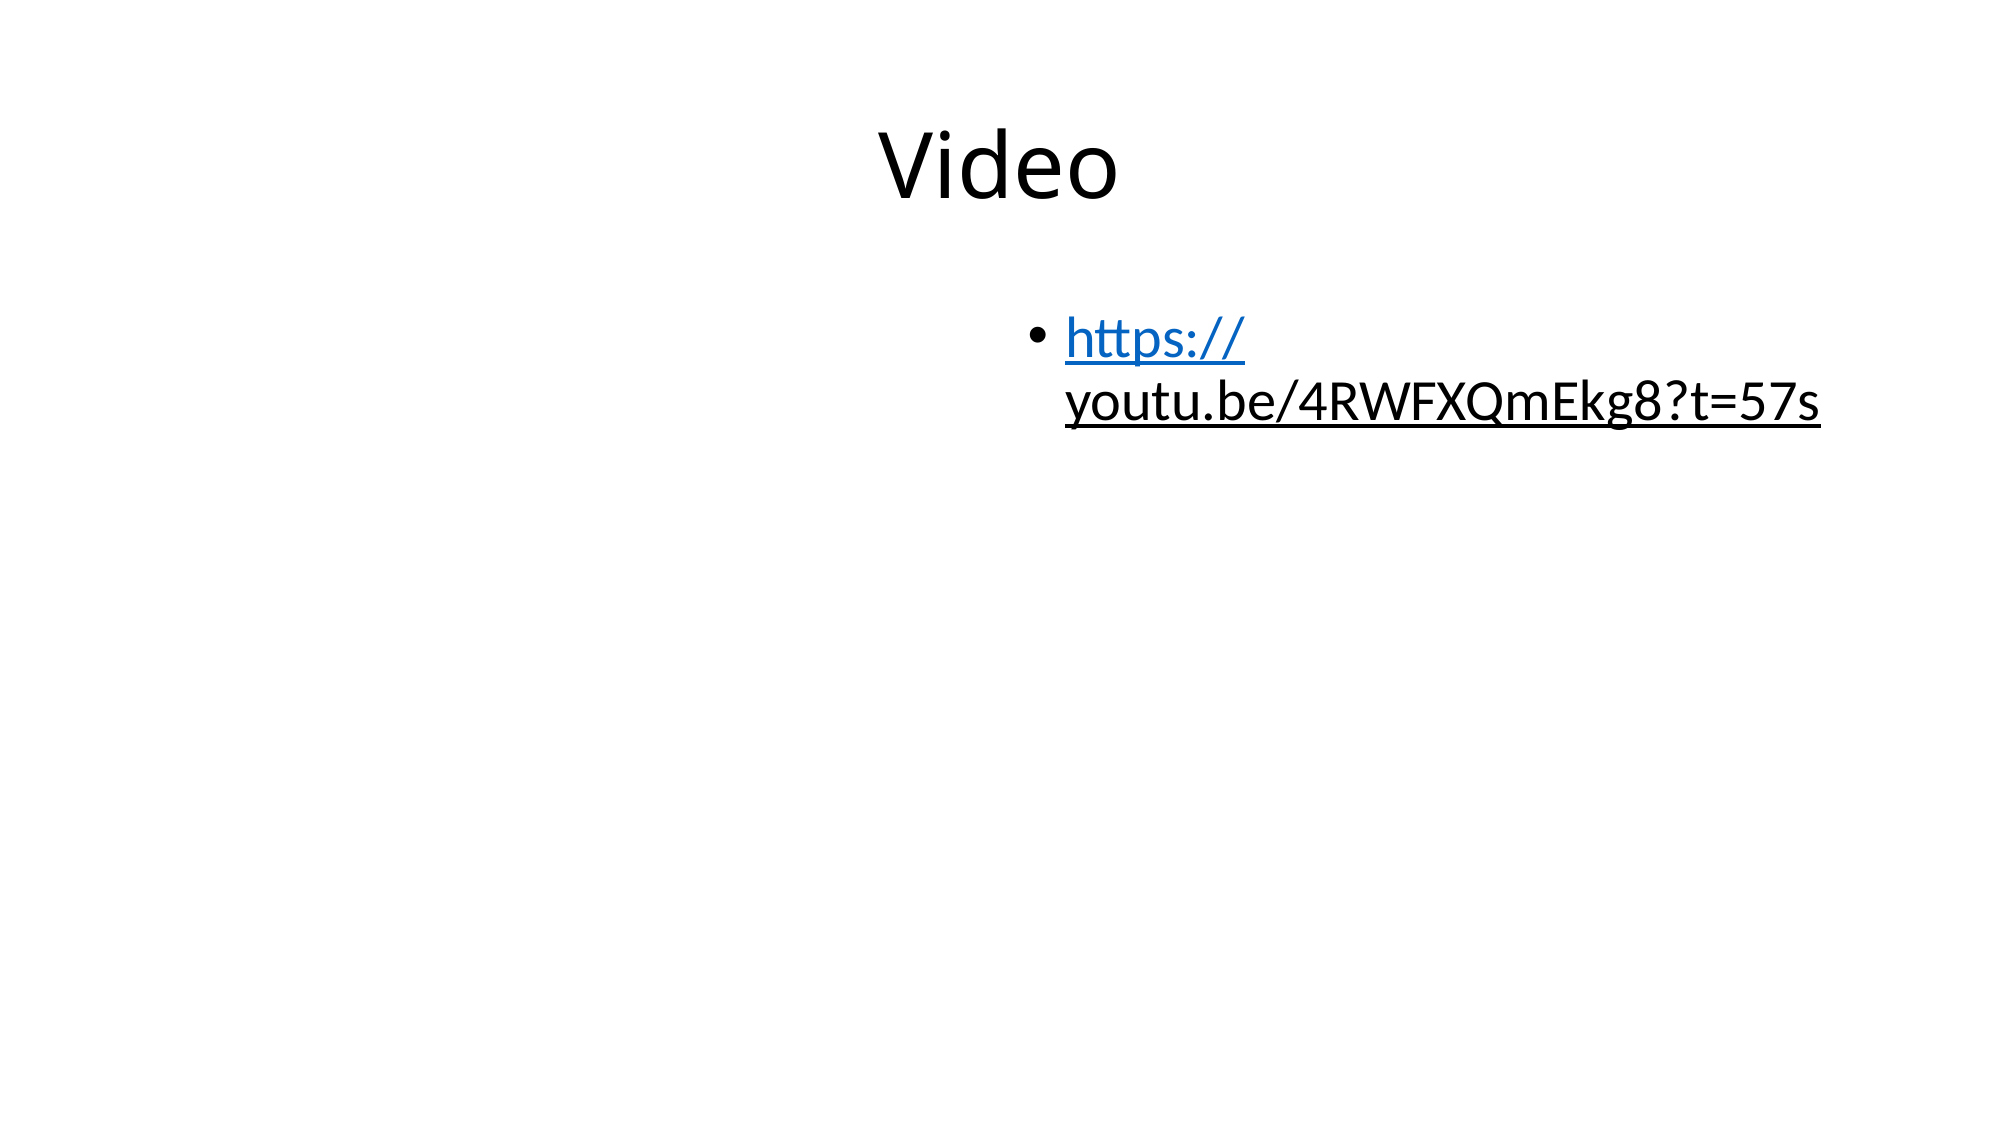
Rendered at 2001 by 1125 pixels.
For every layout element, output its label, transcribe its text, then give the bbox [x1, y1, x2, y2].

title Video [137, 59, 1863, 278]
list https://youtu.be/4RWFXQmEkg8?t=57s [1012, 299, 1863, 1014]
